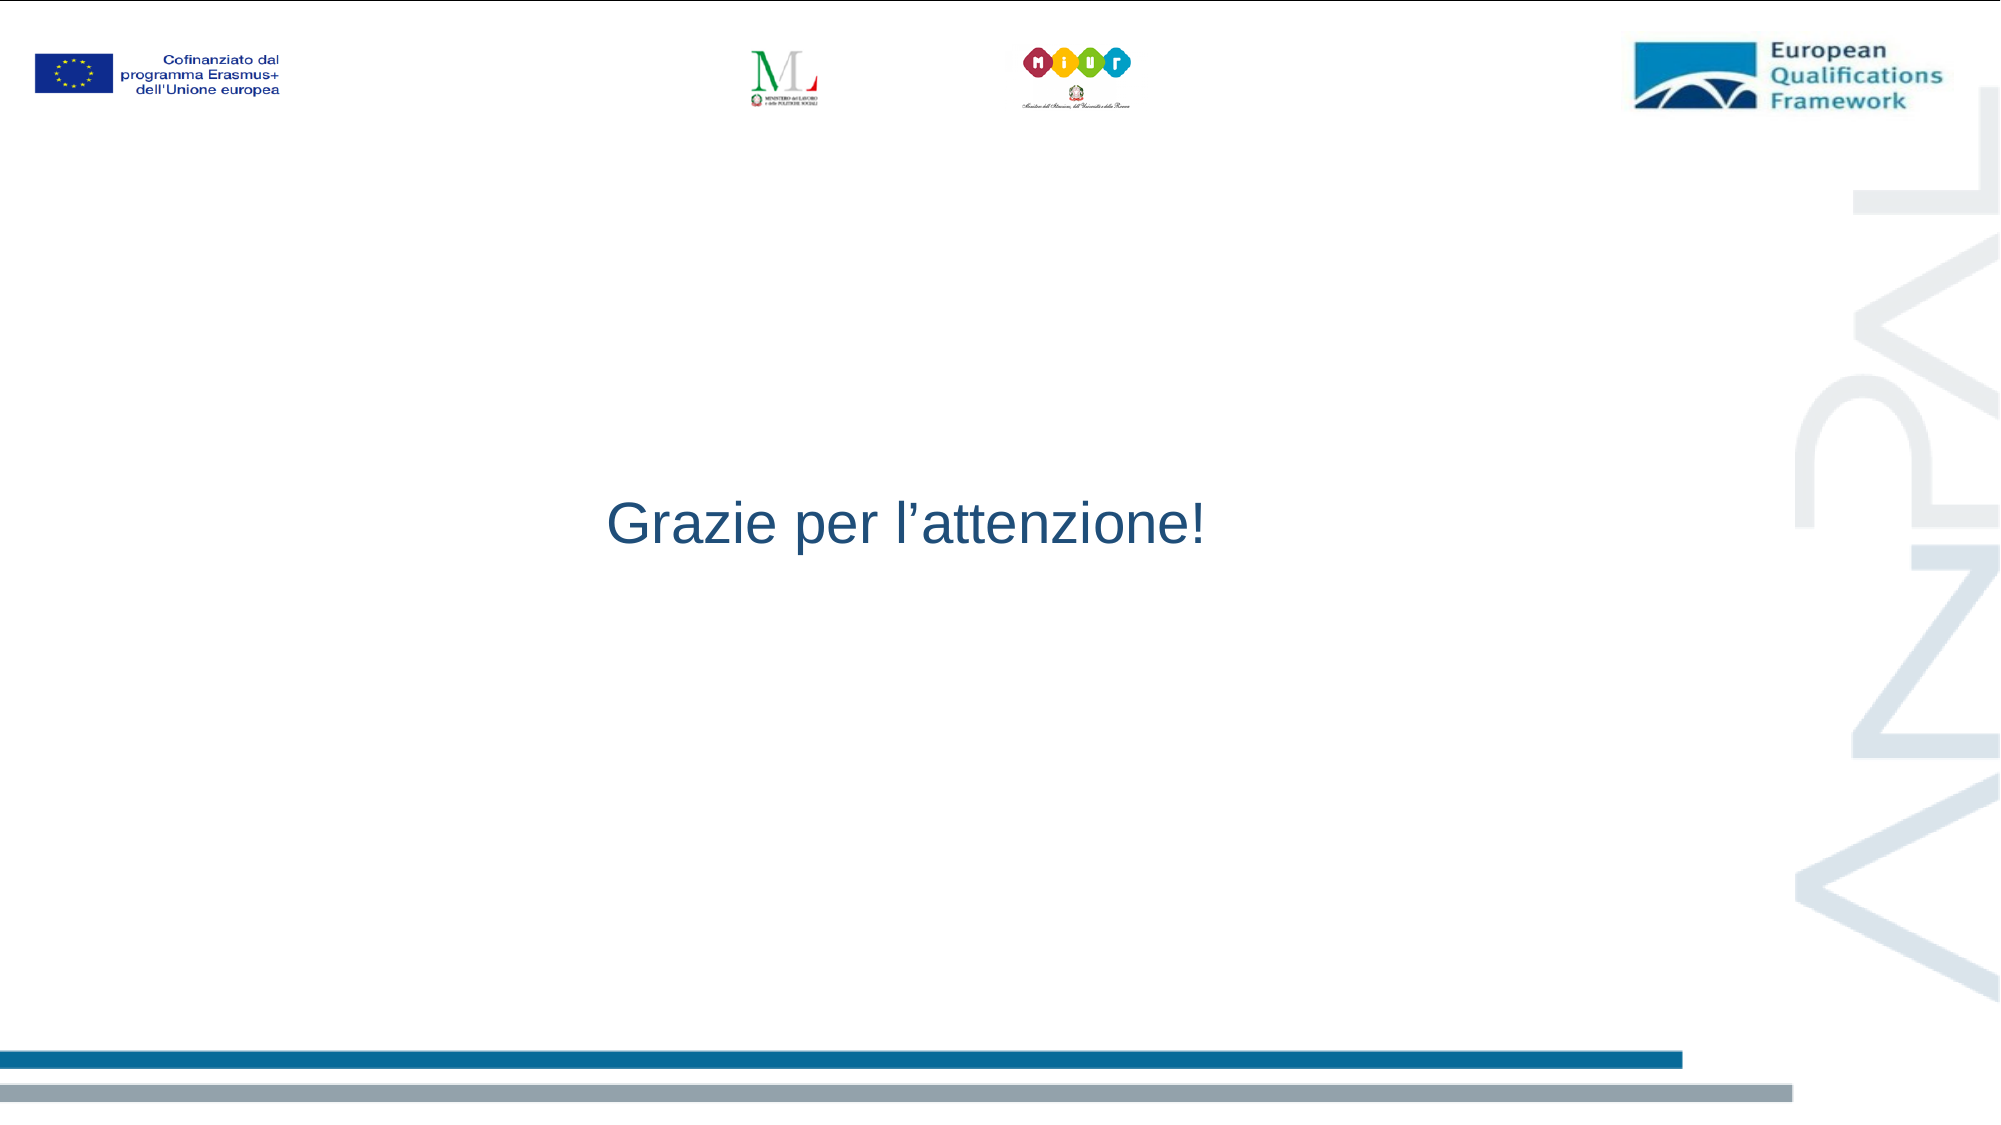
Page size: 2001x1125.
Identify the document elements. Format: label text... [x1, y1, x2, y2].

picture [0, 0, 2001, 1125]
text_box Grazie per l’attenzione! [591, 477, 1223, 668]
